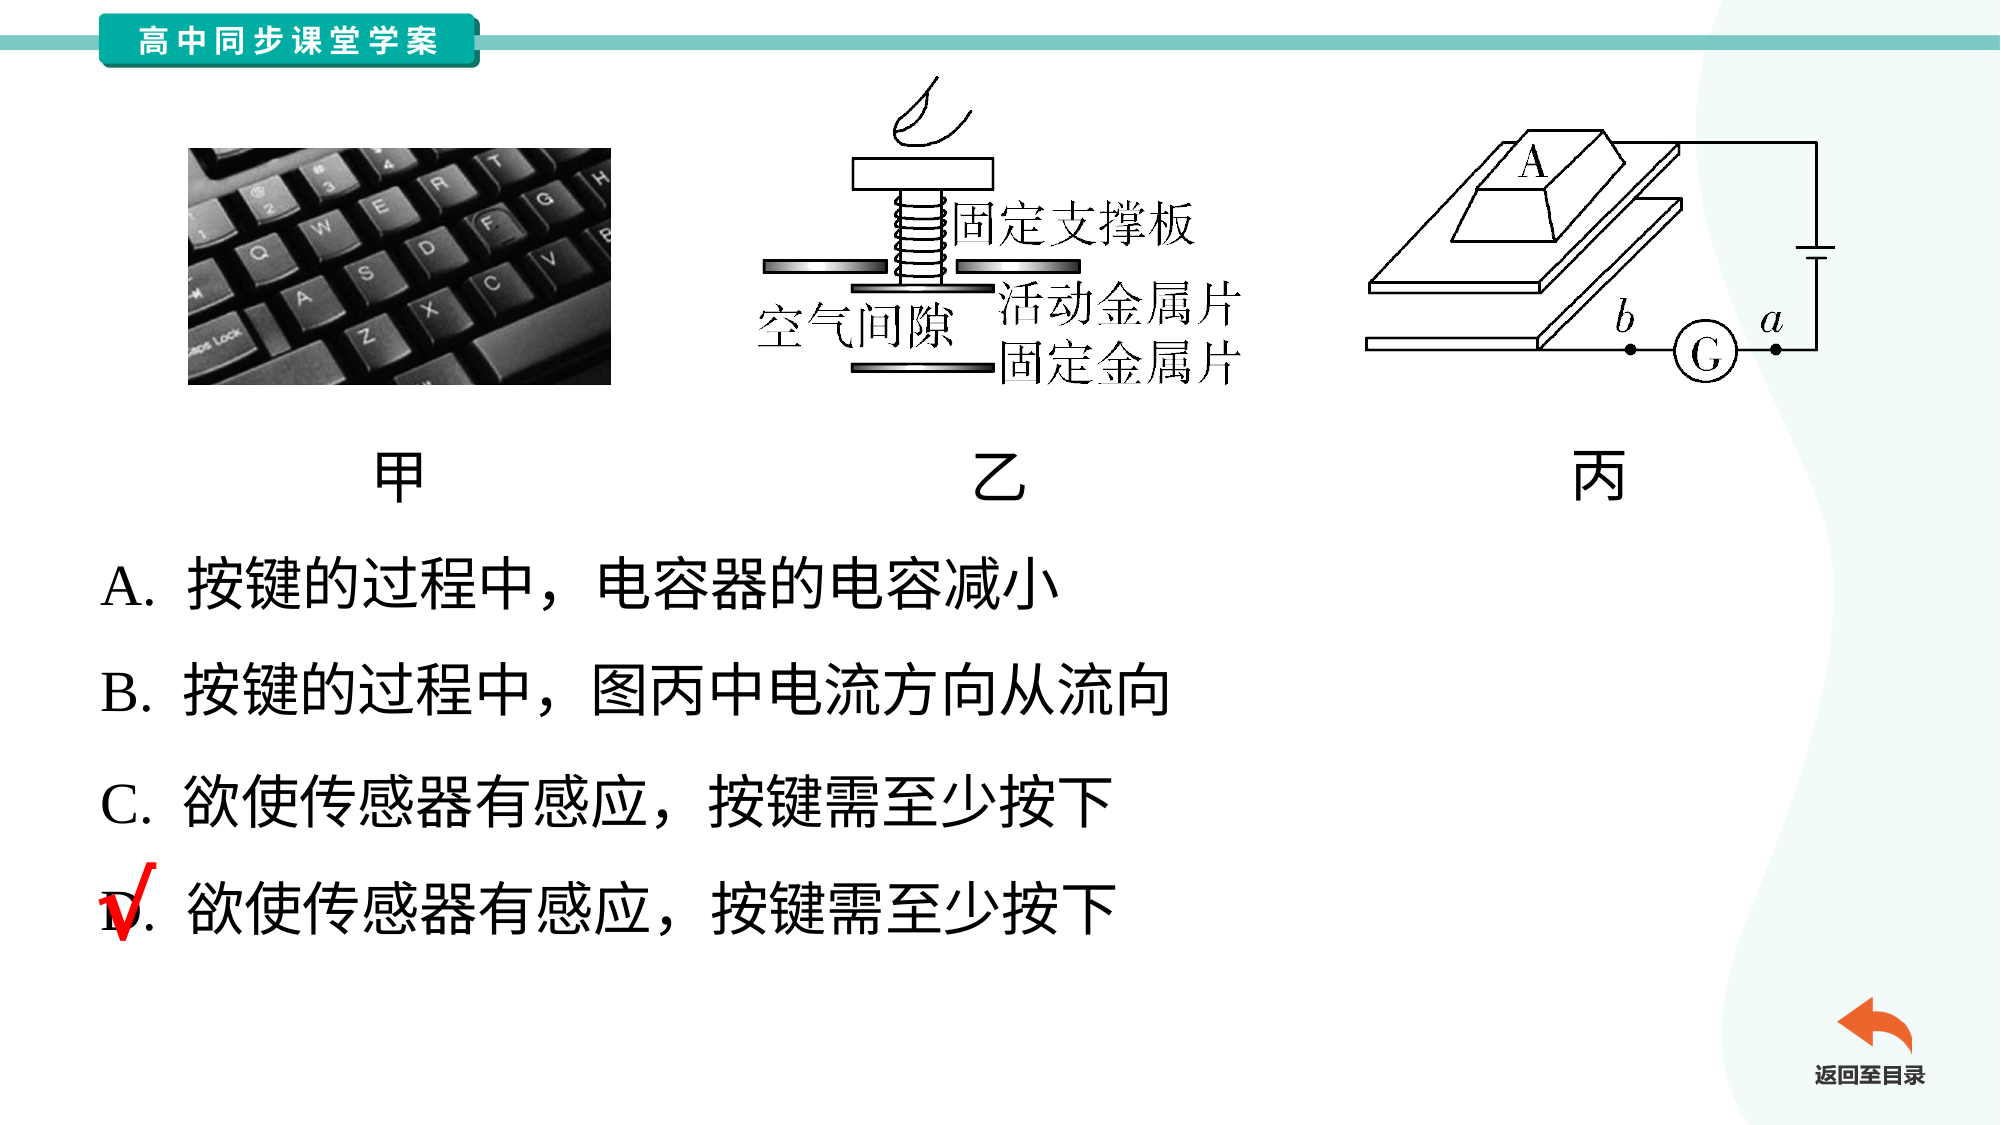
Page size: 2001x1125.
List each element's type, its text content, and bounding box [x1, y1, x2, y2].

picture [0, 0, 2000, 1125]
text_box 甲 [363, 405, 436, 569]
text_box 乙 [963, 405, 1036, 569]
text_box 丙 [1563, 403, 1636, 567]
text_box √ [95, 848, 157, 959]
